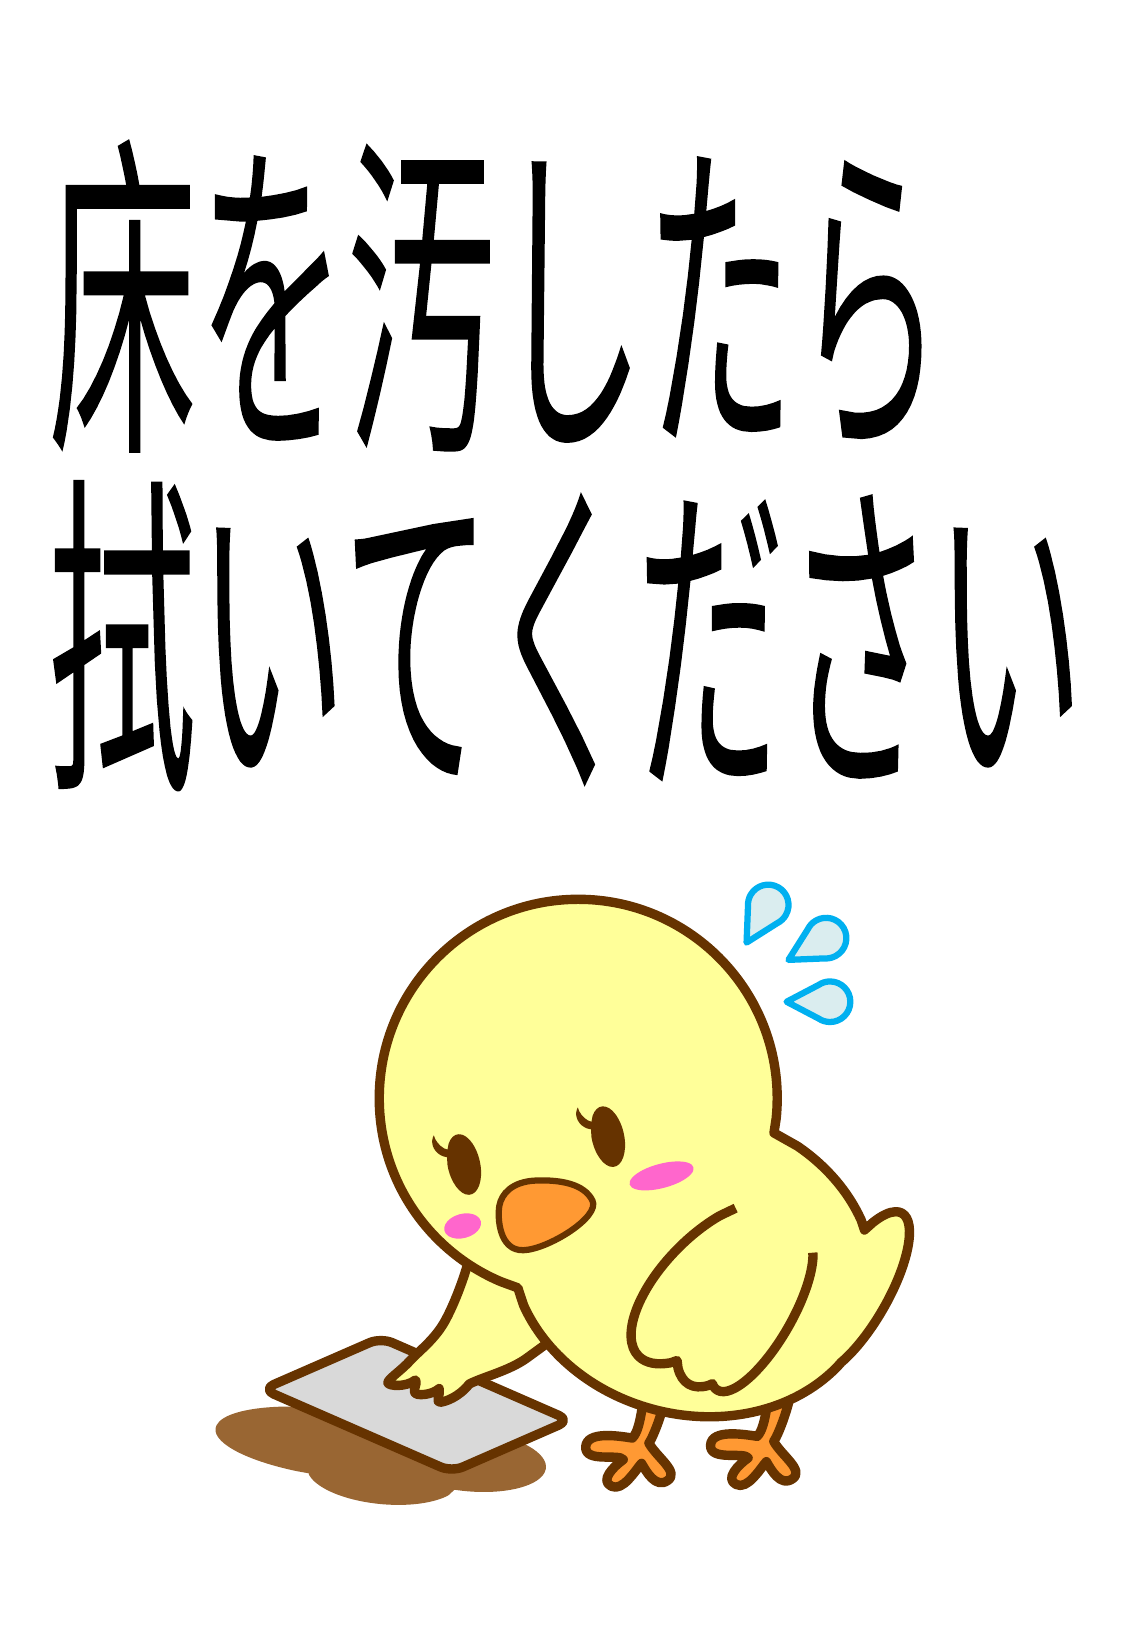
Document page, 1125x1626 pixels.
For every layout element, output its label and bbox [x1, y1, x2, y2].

text_box [215, 882, 910, 1506]
